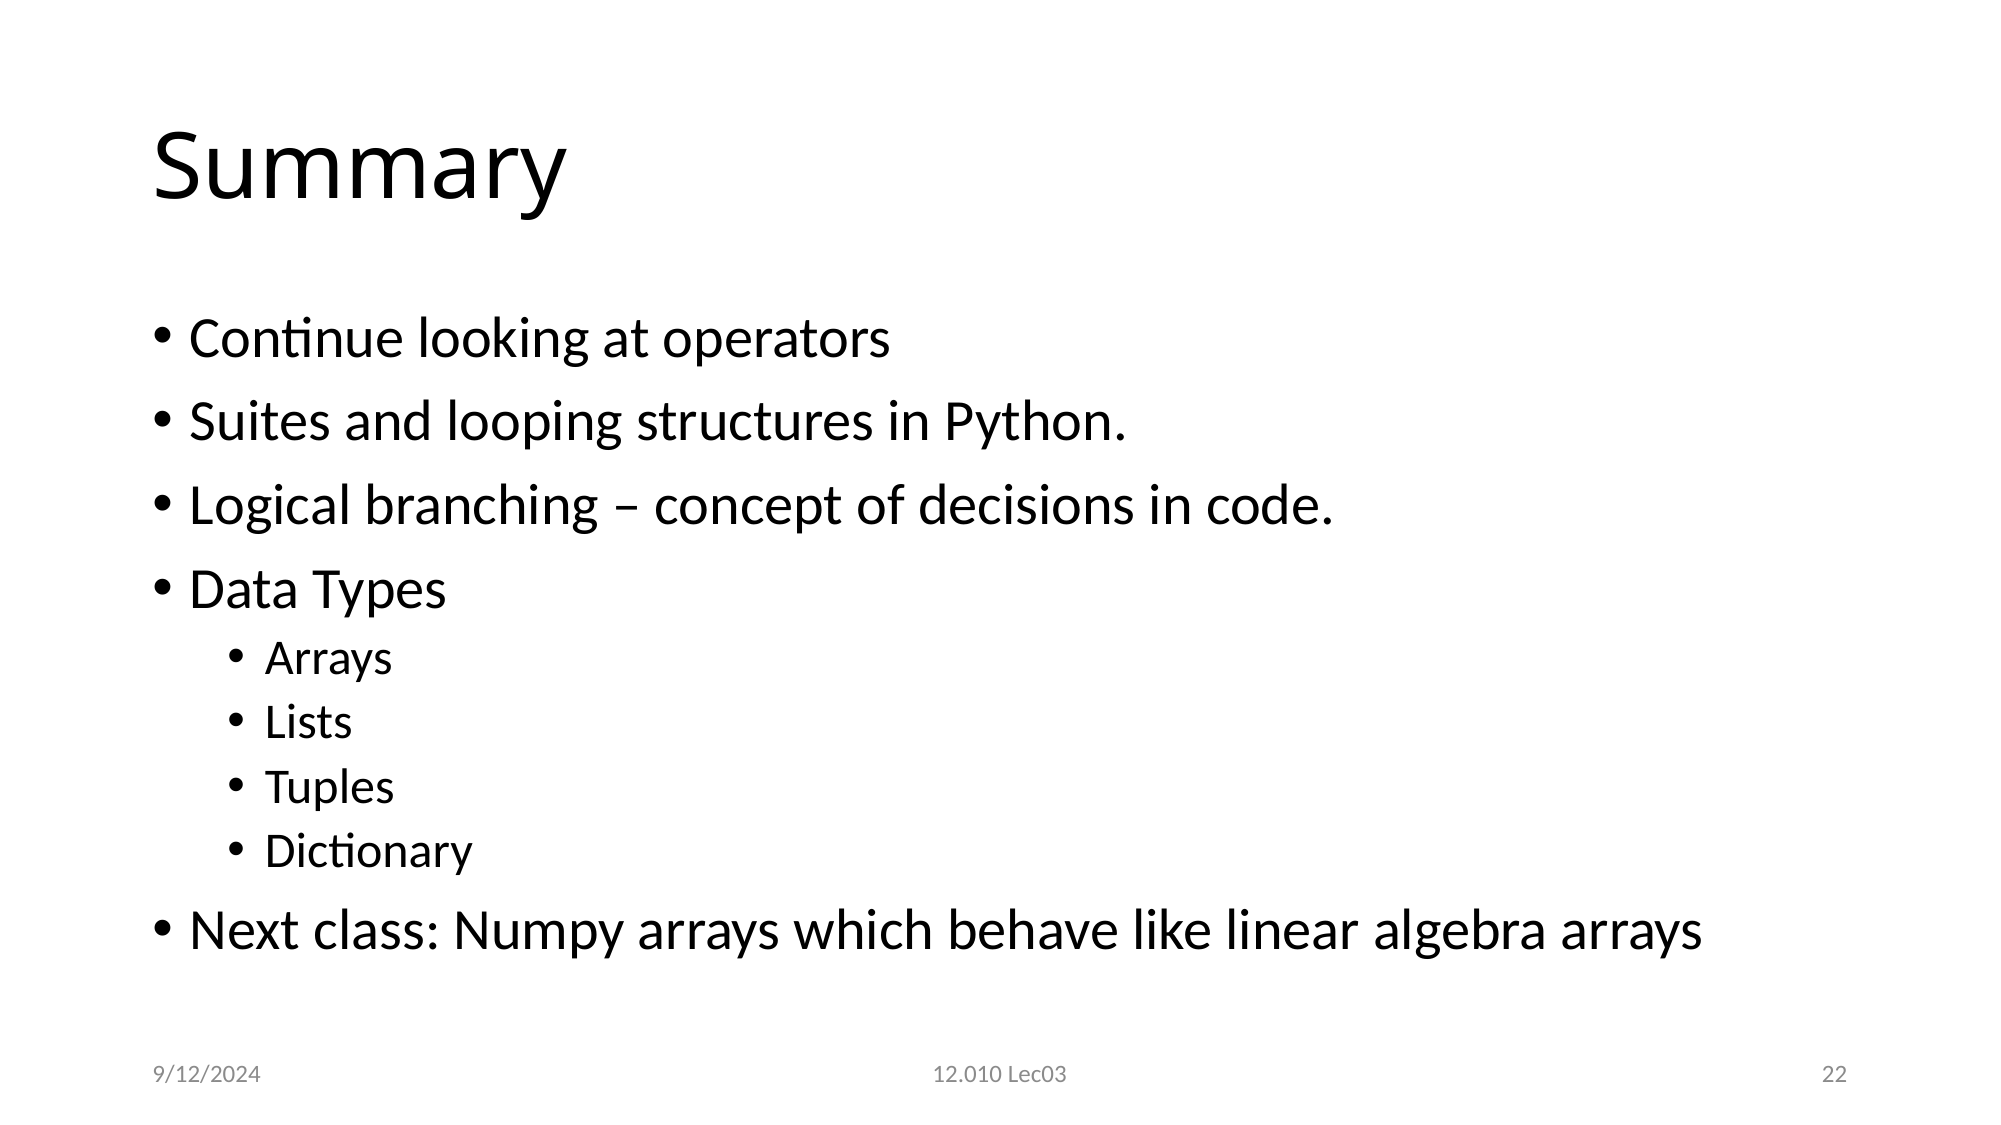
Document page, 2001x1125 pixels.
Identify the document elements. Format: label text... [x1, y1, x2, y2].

slide_number 22 [1412, 1042, 1863, 1103]
list Continue looking at operators Suites and looping structures in Python. Logical branching – concept of decisions in code. Data Types Arrays Lists Tuples Dictionary Next class: Numpy arrays which behave like linear algebra arrays [137, 299, 1863, 1014]
title Summary [137, 59, 1863, 278]
footer 12.010 Lec03 [662, 1042, 1338, 1103]
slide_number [137, 1042, 588, 1103]
